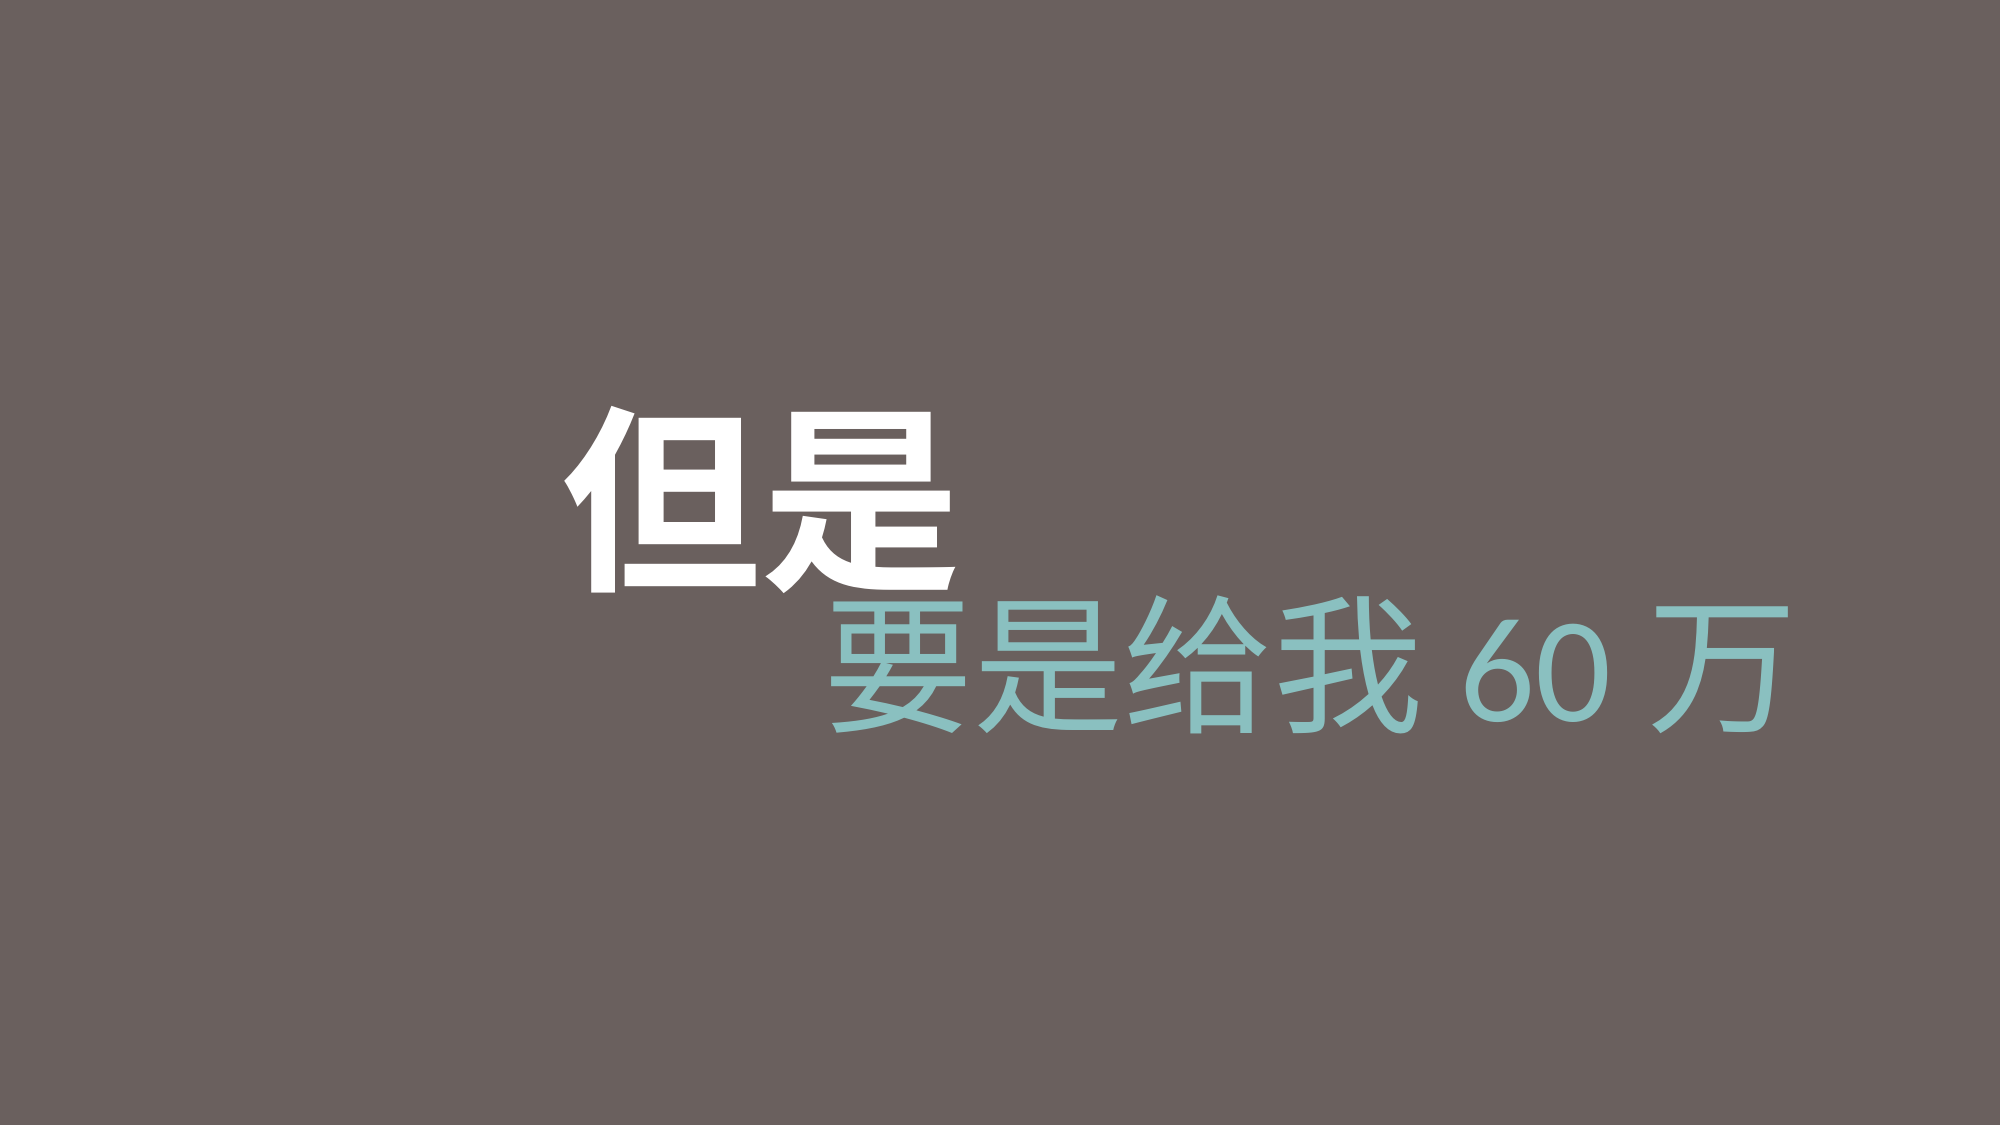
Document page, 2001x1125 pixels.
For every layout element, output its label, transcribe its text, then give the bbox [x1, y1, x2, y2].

text_box 但是 [546, 367, 976, 623]
text_box 要是给我60万 [808, 563, 1813, 759]
